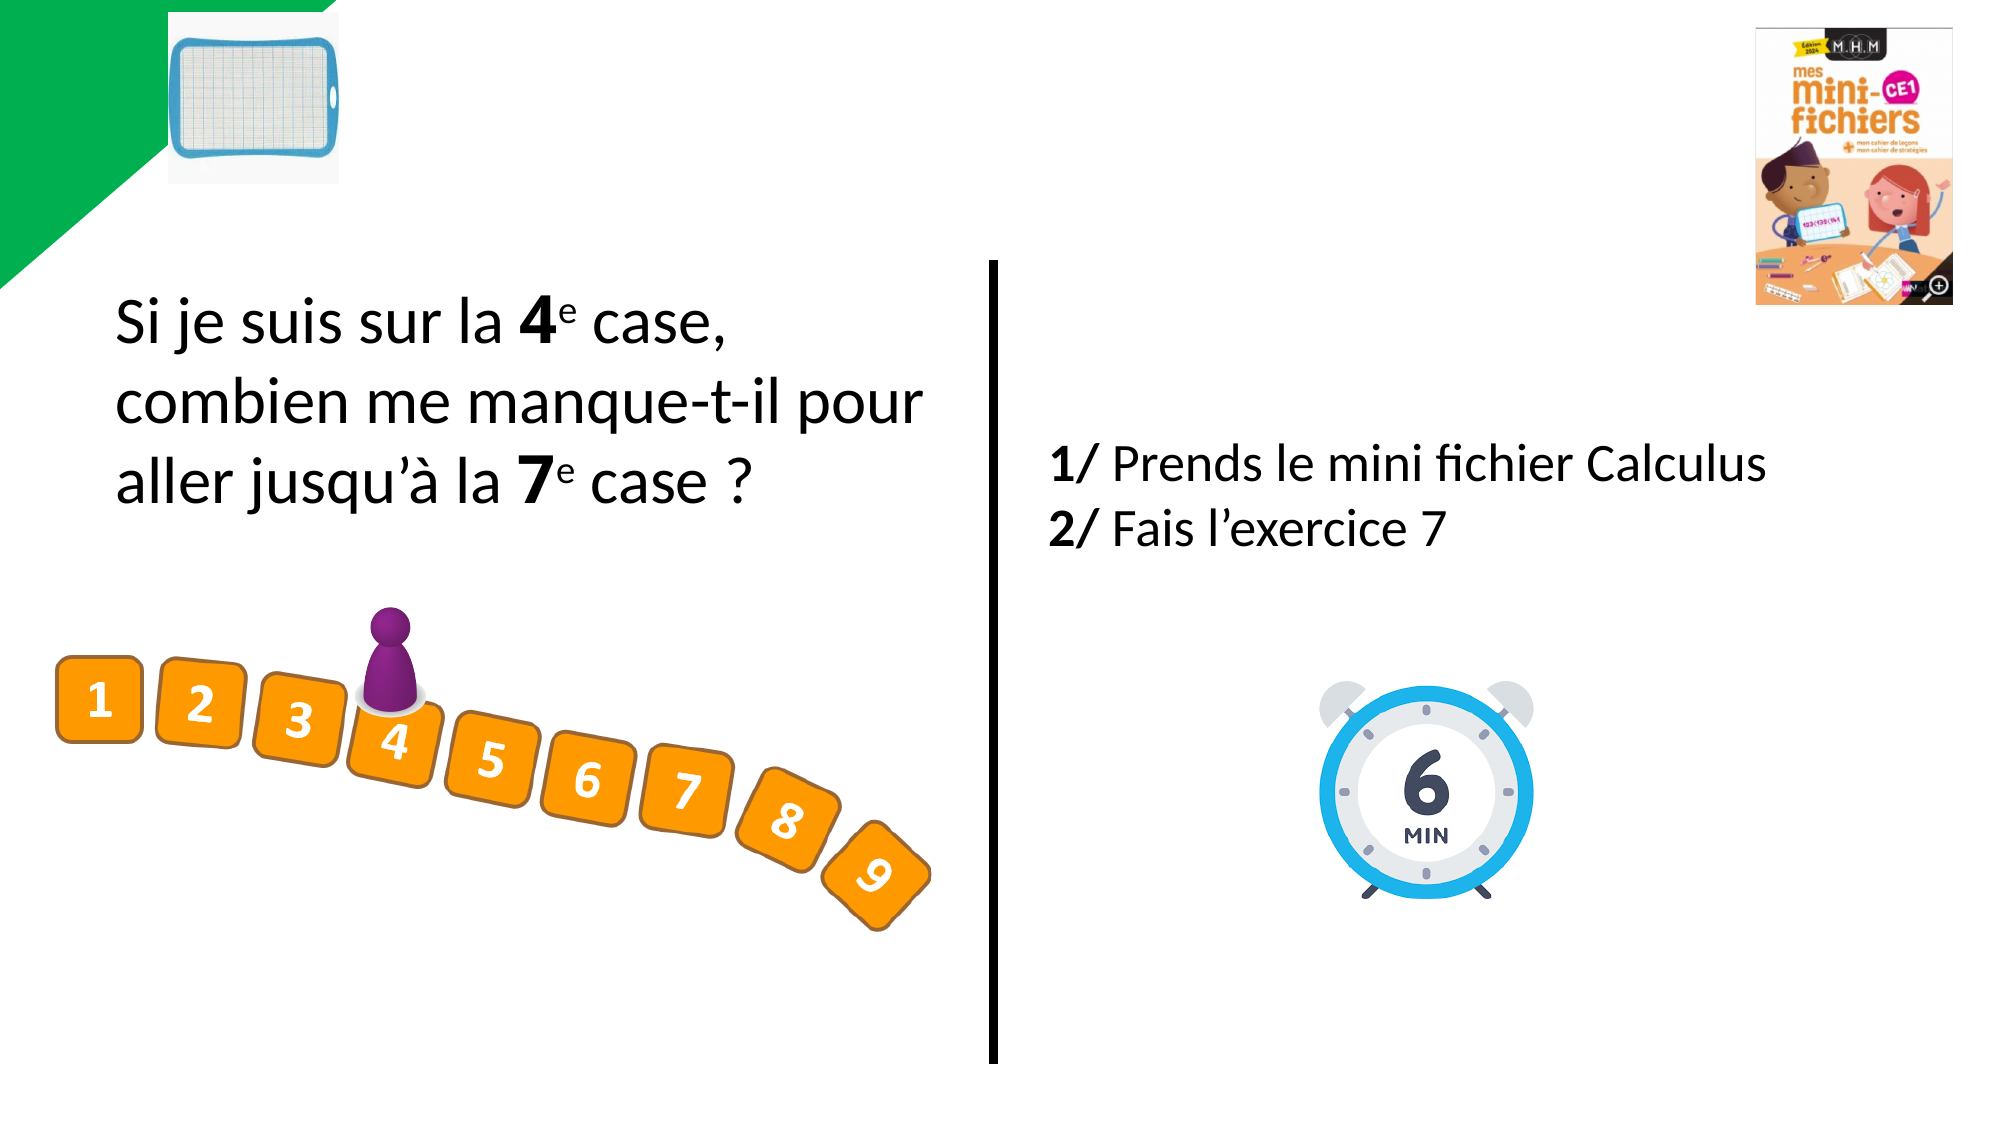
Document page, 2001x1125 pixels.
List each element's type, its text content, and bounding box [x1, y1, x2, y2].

text_box [0, 0, 337, 290]
text_box Si je suis sur la 4e case, combien me manque-t-il pour aller jusqu’à la 7e case ? [101, 269, 964, 525]
picture [50, 597, 933, 938]
picture [168, 12, 339, 184]
picture [1317, 681, 1535, 899]
picture [1754, 27, 1954, 305]
text_box 1/ Prends le mini fichier Calculus 2/ Fais l’exercice 7 [1033, 419, 1954, 565]
